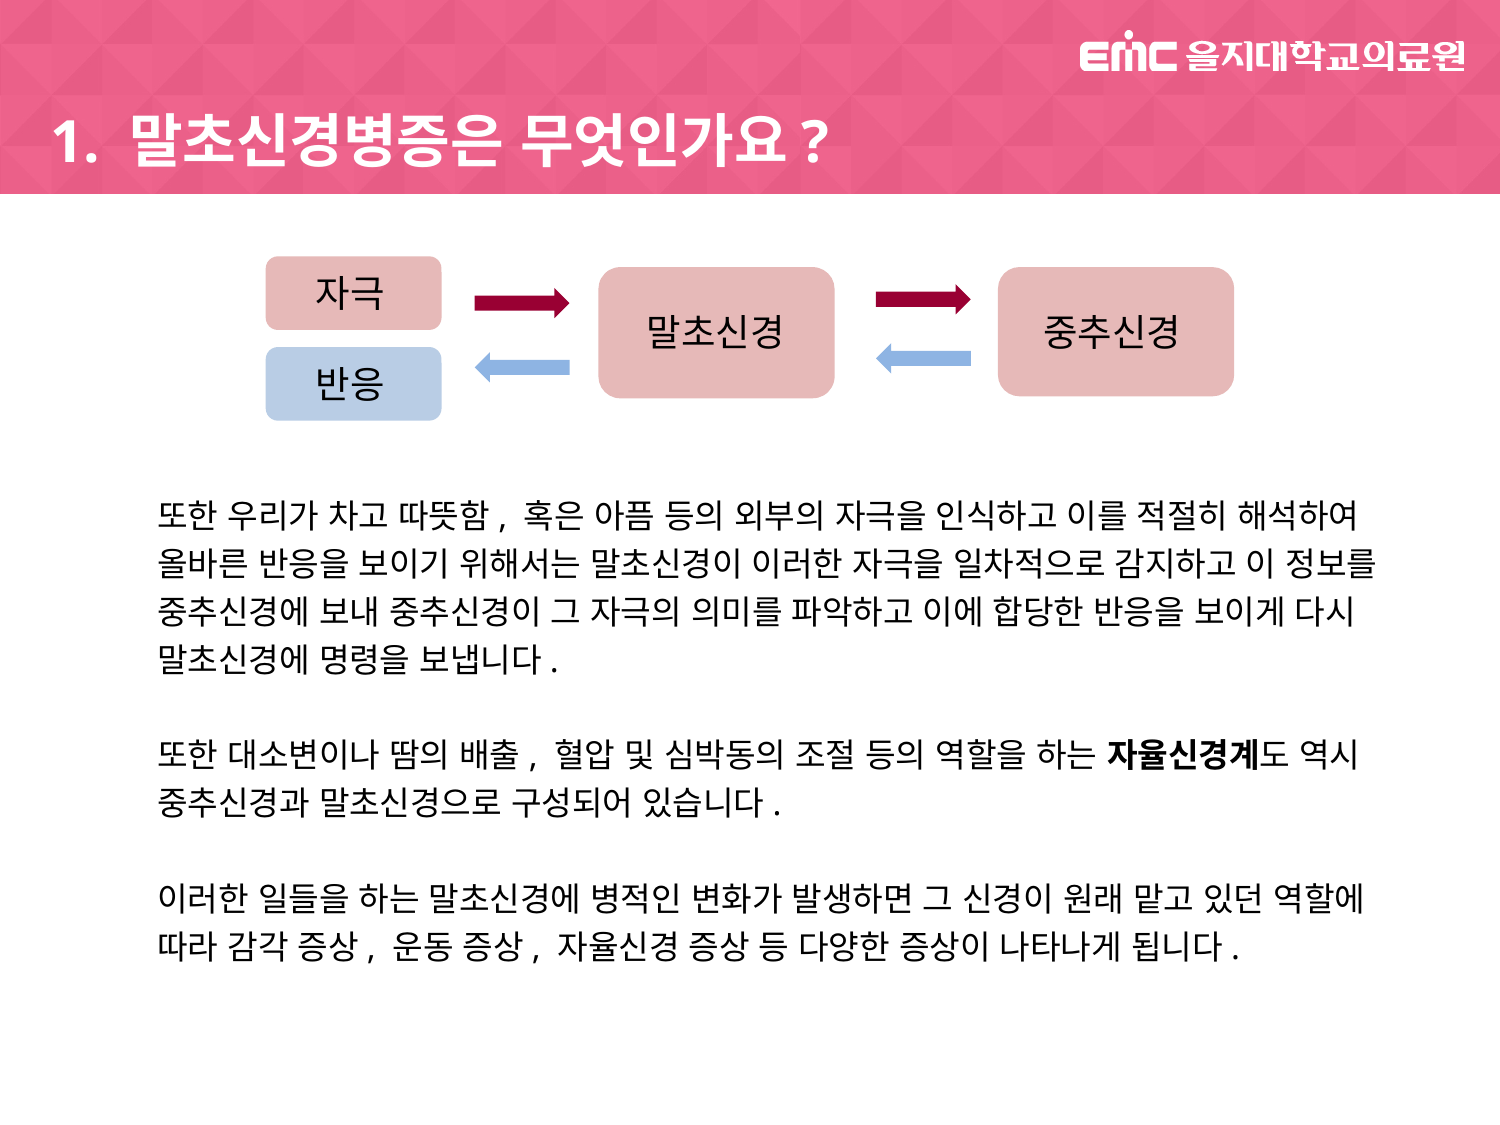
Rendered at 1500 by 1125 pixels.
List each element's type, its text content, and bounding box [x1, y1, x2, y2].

text_box 반응 [301, 353, 479, 414]
text_box [479, 350, 572, 385]
text_box 또한 우리가 차고 따뜻함, 혹은 아픔 등의 외부의 자극을 인식하고 이를 적절히 해석하여 올바른 반응을 보이기 위해서는 말초신경이 이러한 자극을 일차적으로 감지하고 이 정보를 중추신경에 보내 중추신경이 그 자극의 의미를 파악하고 이에 합당한 반응을 보이게 다시 말초신경에 명령을 보냅니다. 또한 대소변이나 땀의 배출, 혈압 및 심박동의 조절 등의 역할을 하는 자율신경계도 역시 중추신경과 말초신경으로 구성되어 있습니다. 이러한 일들을 하는 말초신경에 병적인 변화가 발생하면 그 신경이 원래 맡고 있던 역할에 따라 감각 증상, 운동 증상, 자율신경 증상 등 다양한 증상이 나타나게 됩니다. [142, 479, 1413, 974]
text_box [873, 282, 973, 317]
text_box [596, 265, 837, 401]
text_box [873, 341, 973, 376]
text_box 중추신경 [1028, 301, 1294, 362]
picture [0, 0, 1500, 194]
text_box 말초신경 [631, 301, 897, 362]
text_box [263, 254, 443, 333]
text_box [995, 264, 1237, 399]
text_box [472, 286, 572, 321]
text_box 자극 [301, 262, 479, 323]
text_box [263, 344, 443, 423]
